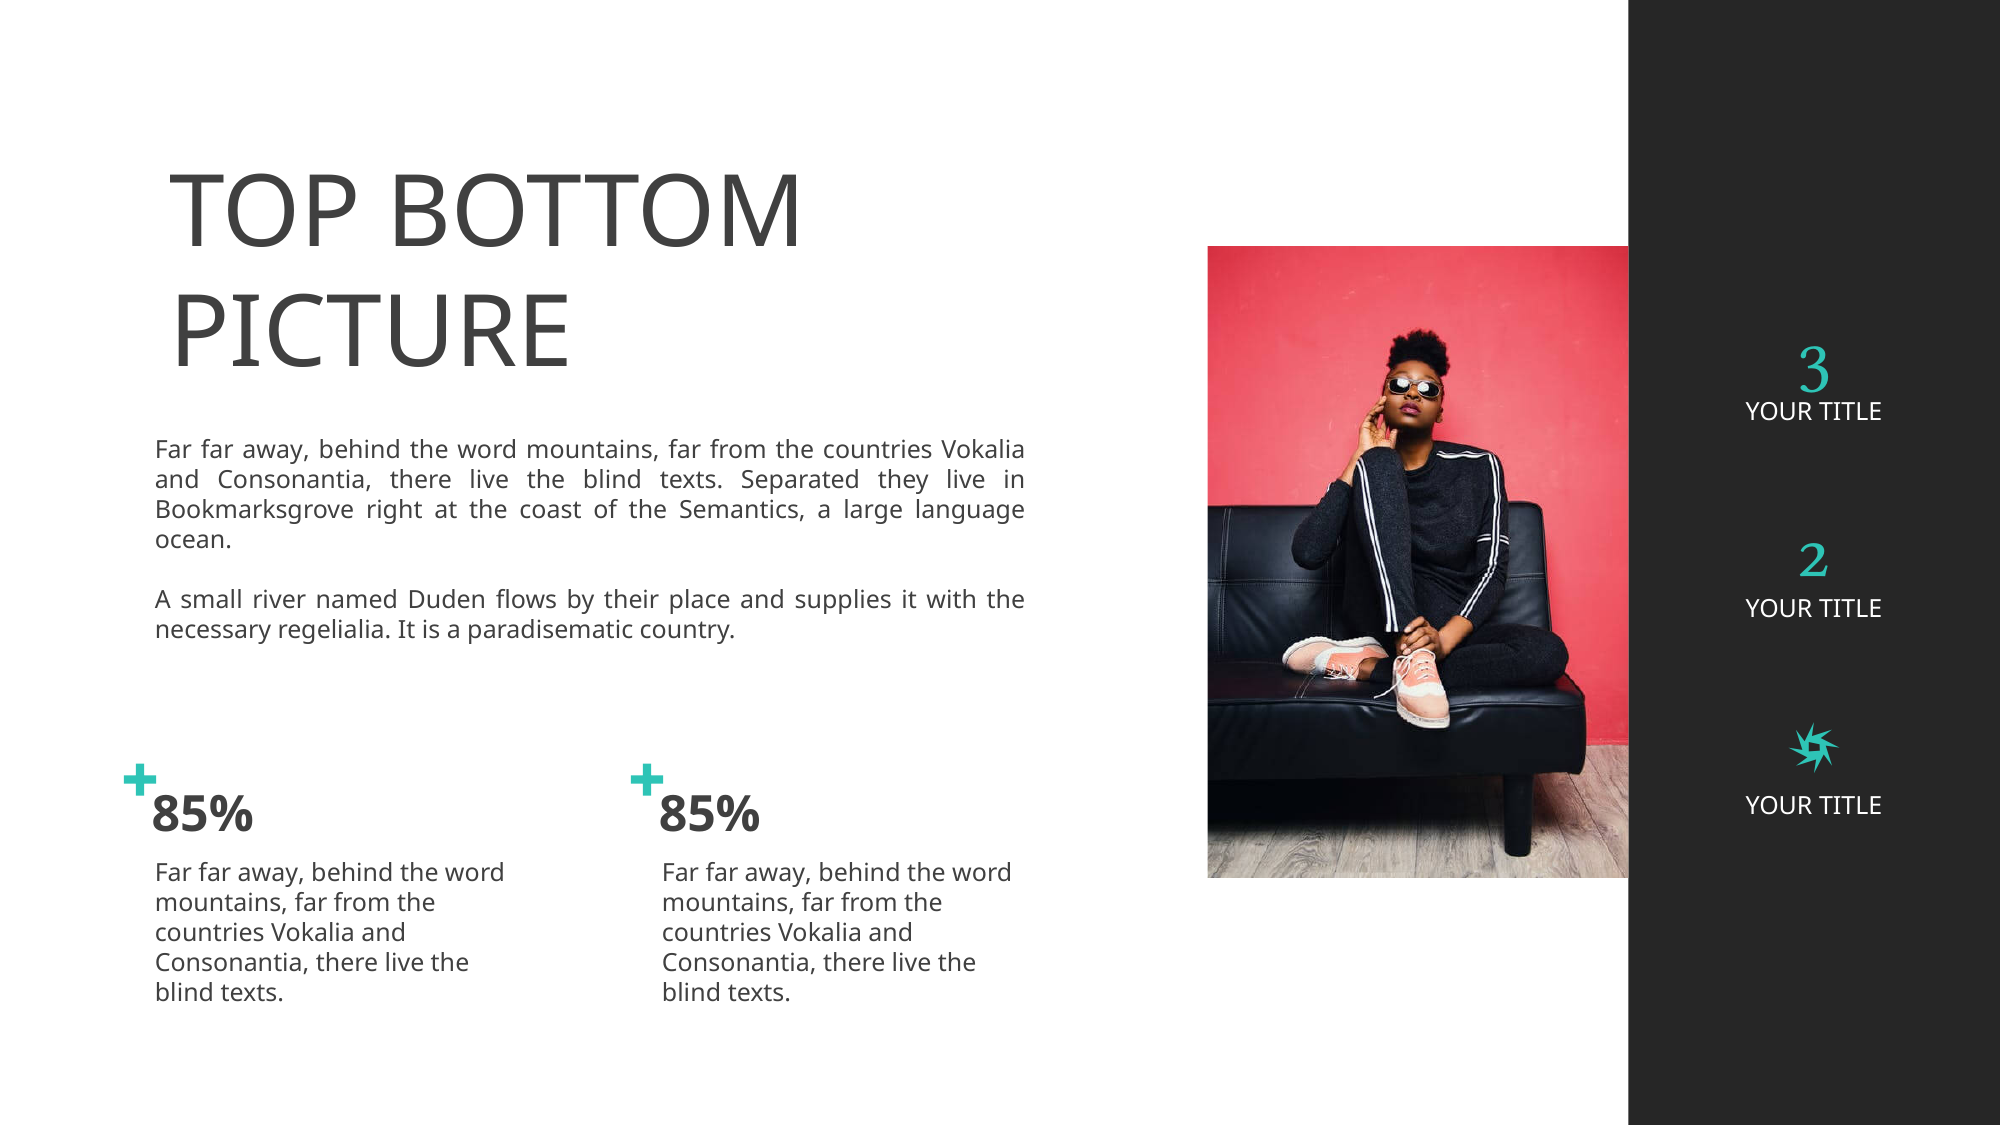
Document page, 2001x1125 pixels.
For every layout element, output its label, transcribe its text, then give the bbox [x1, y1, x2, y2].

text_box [646, 773, 1042, 986]
text_box TOP BOTTOM PICTURE [154, 139, 822, 394]
text_box [630, 762, 652, 797]
text_box [1627, 0, 2000, 1125]
text_box Far far away, behind the word mountains, far from the countries Vokalia and Consonantia, there live the blind texts. Separated they live in Bookmarksgrove right at the coast of the Semantics, a large language ocean. A small river named Duden flows by their place and supplies it with the necessary regelialia. It is a paradisematic country. [139, 426, 1042, 651]
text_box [1731, 297, 1897, 828]
text_box [123, 762, 145, 797]
picture [1207, 246, 1629, 878]
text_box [139, 773, 535, 986]
